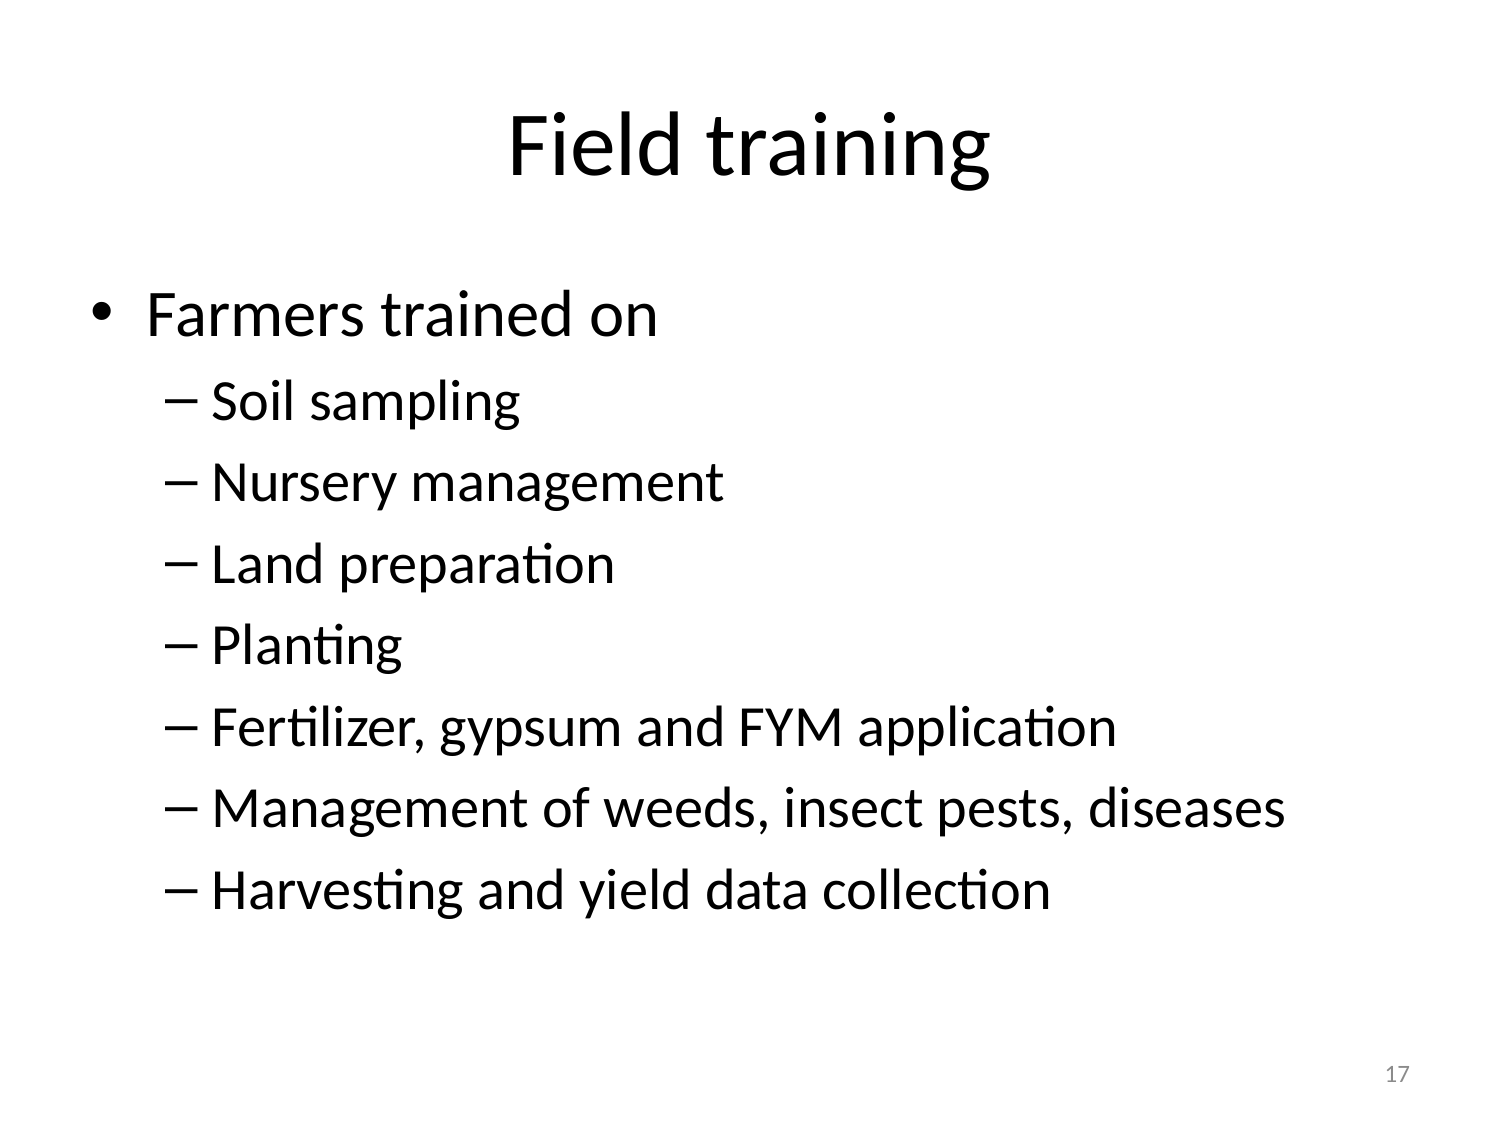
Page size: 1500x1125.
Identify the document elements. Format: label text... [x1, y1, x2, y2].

list Farmers trained on Soil sampling Nursery management Land preparation Planting Fertilizer, gypsum and FYM application Management of weeds, insect pests, diseases Harvesting and yield data collection [75, 262, 1425, 1005]
title Field training [75, 45, 1425, 233]
slide_number 17 [1074, 1042, 1425, 1103]
